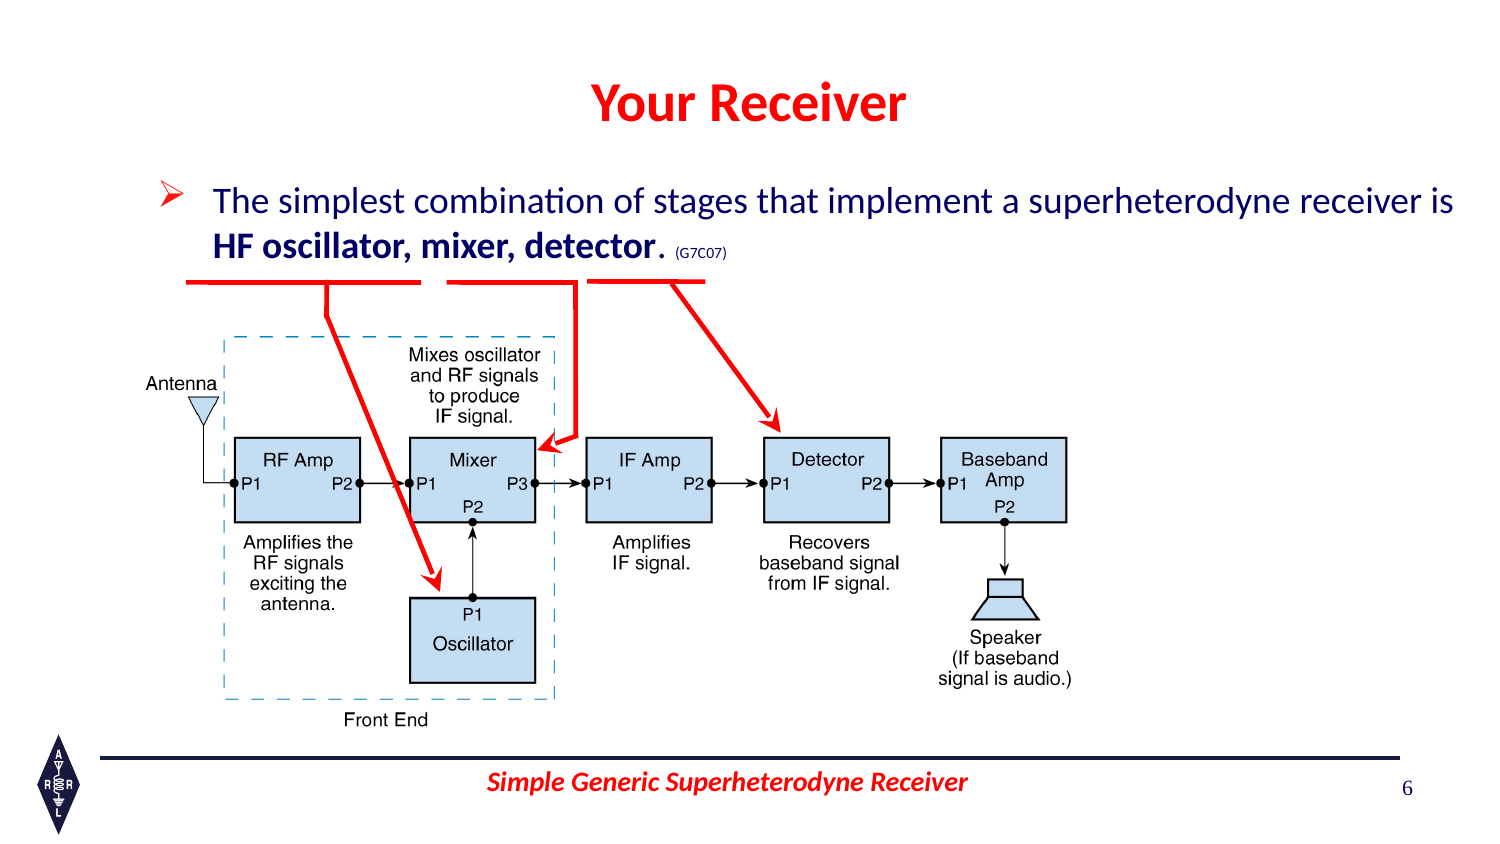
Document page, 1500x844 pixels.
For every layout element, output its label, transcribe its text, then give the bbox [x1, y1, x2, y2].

picture [145, 336, 1072, 730]
text_box 6 [1074, 768, 1425, 827]
text_box The simplest combination of stages that implement a superheterodyne receiver is HF oscillator, mixer, detector. (G7C07) [145, 170, 1476, 781]
text_box Your Receiver [41, 31, 1459, 139]
picture [37, 734, 80, 835]
text_box Simple Generic Superheterodyne Receiver [475, 757, 1103, 803]
